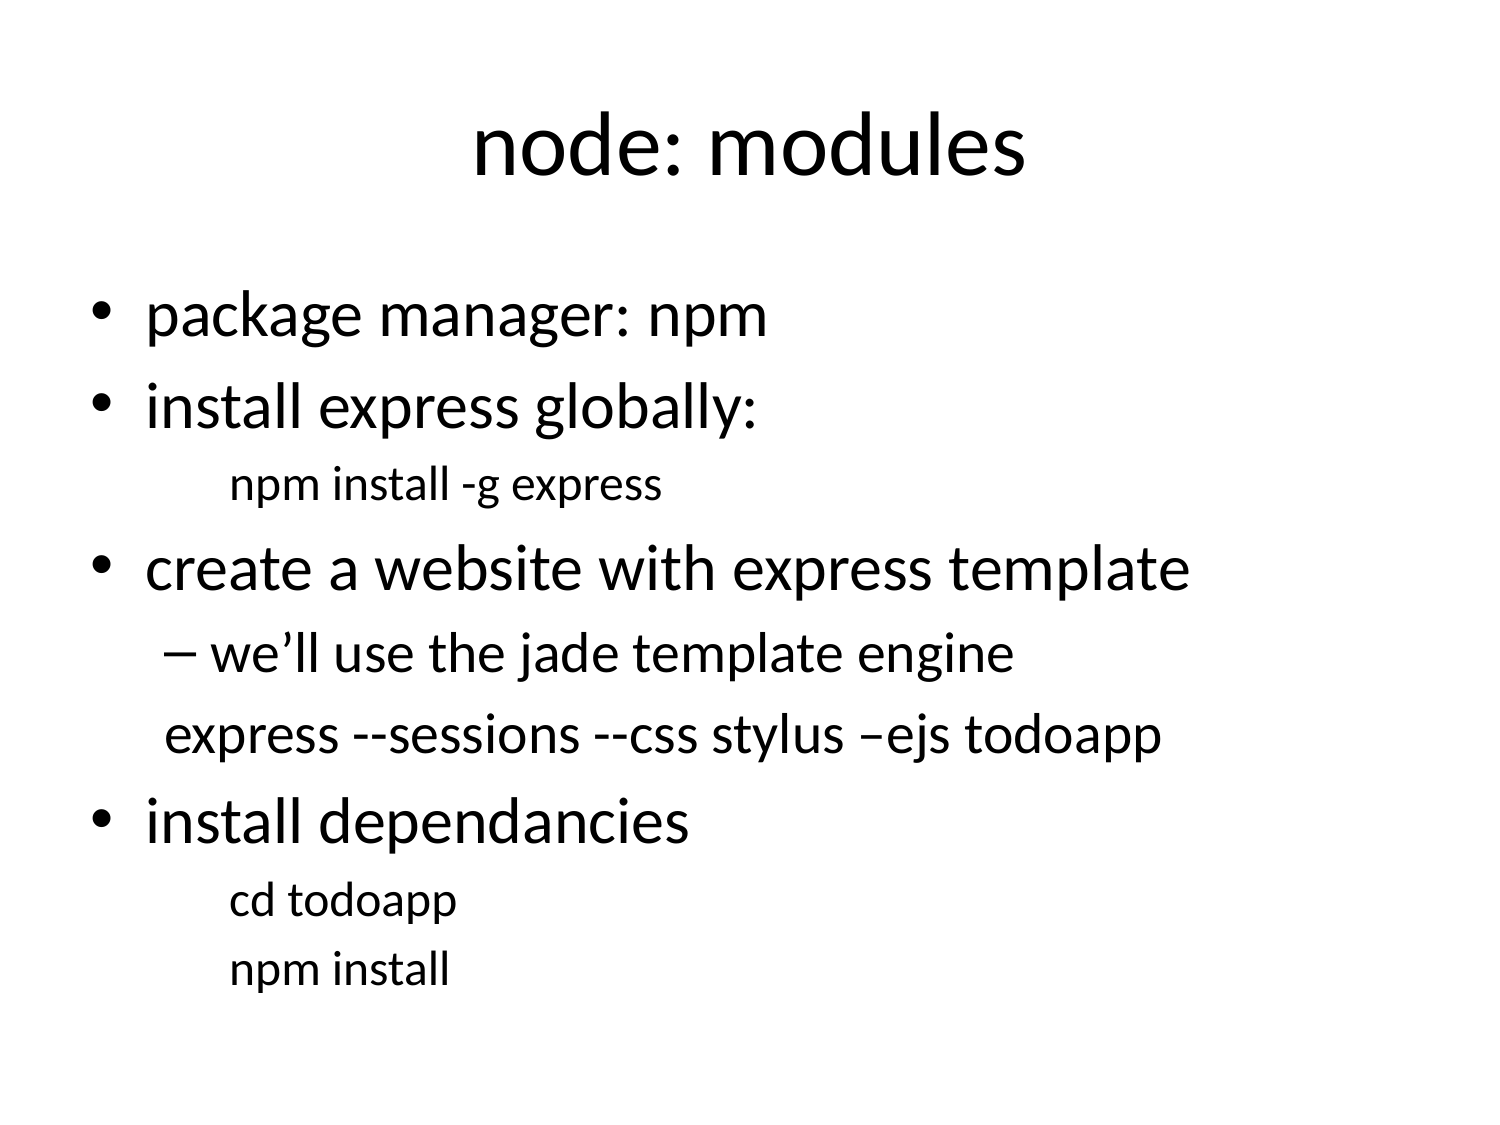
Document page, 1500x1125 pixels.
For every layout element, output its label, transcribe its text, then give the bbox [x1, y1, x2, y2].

list package manager: npm install express globally: npm install -g express create a website with express template we’ll use the jade template engine express --sessions --css stylus –ejs todoapp install dependancies cd todoapp npm install [75, 262, 1425, 1005]
title node: modules [75, 45, 1425, 233]
